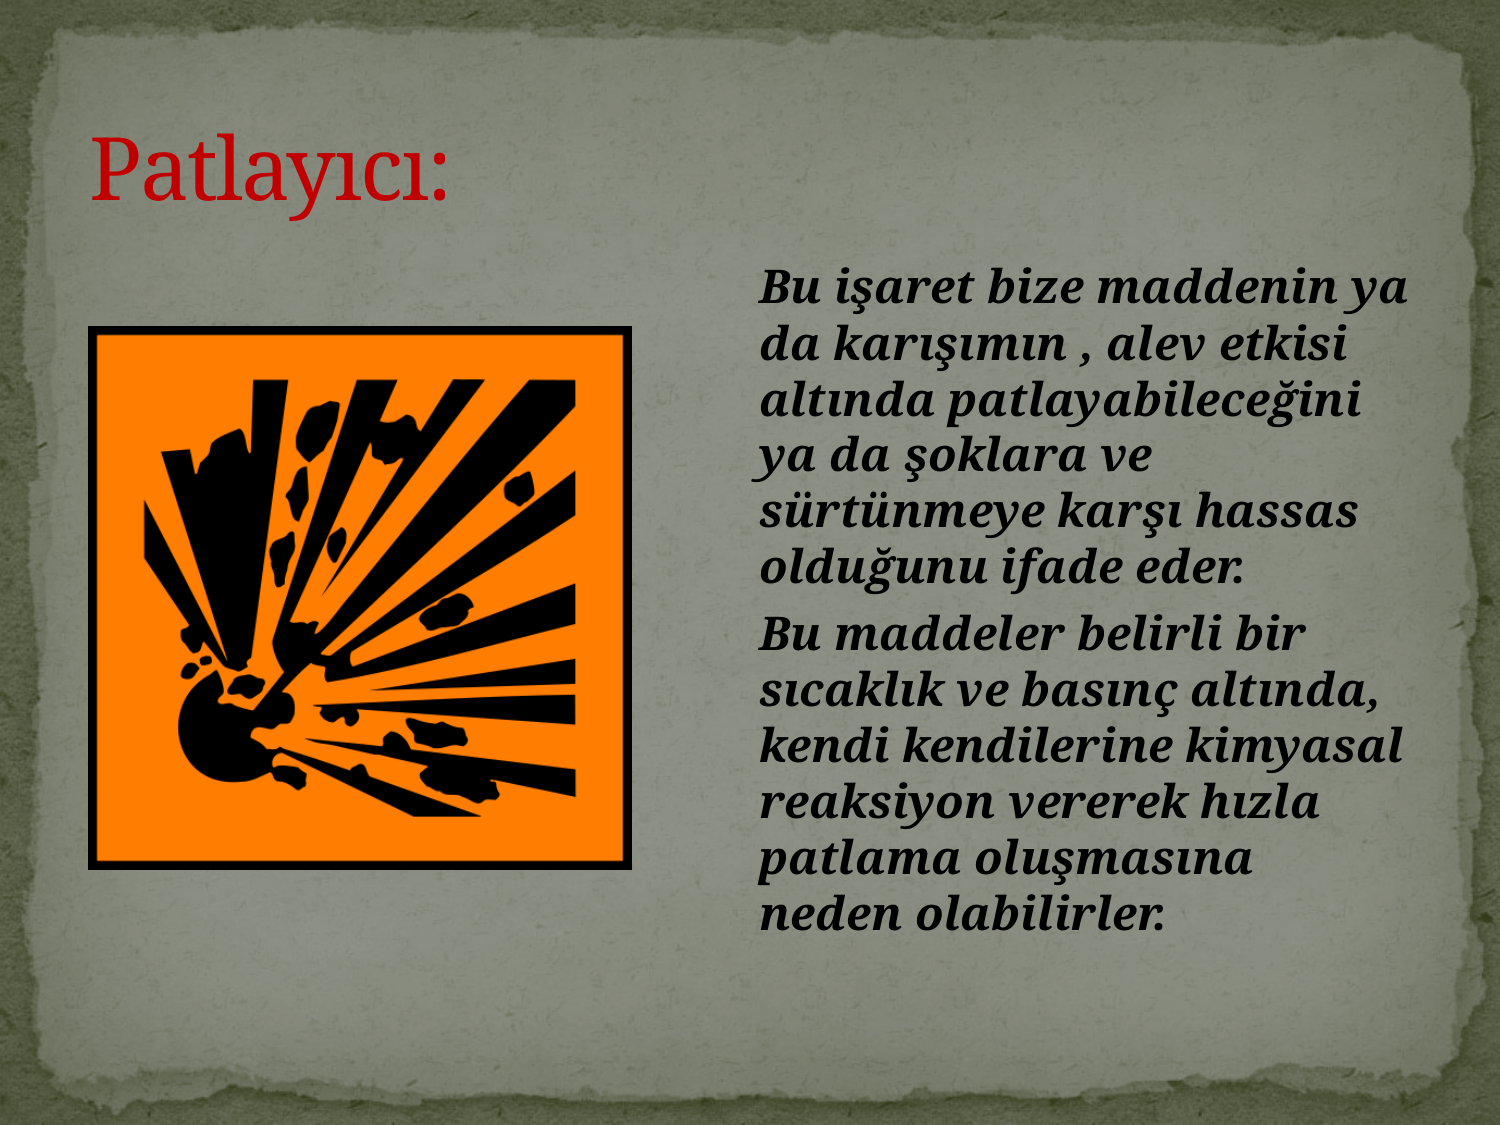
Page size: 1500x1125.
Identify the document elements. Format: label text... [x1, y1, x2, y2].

picture [88, 326, 632, 870]
list Bu işaret bize maddenin ya da karışımın , alev etkisi altında patlayabileceğini ya da şoklara ve sürtünmeye karşı hassas olduğunu ifade eder. Bu maddeler belirli bir sıcaklık ve basınç altında, kendi kendilerine kimyasal reaksiyon vererek hızla patlama oluşmasına neden olabilirler. [702, 249, 1425, 1000]
title Patlayıcı: [74, 24, 1425, 225]
